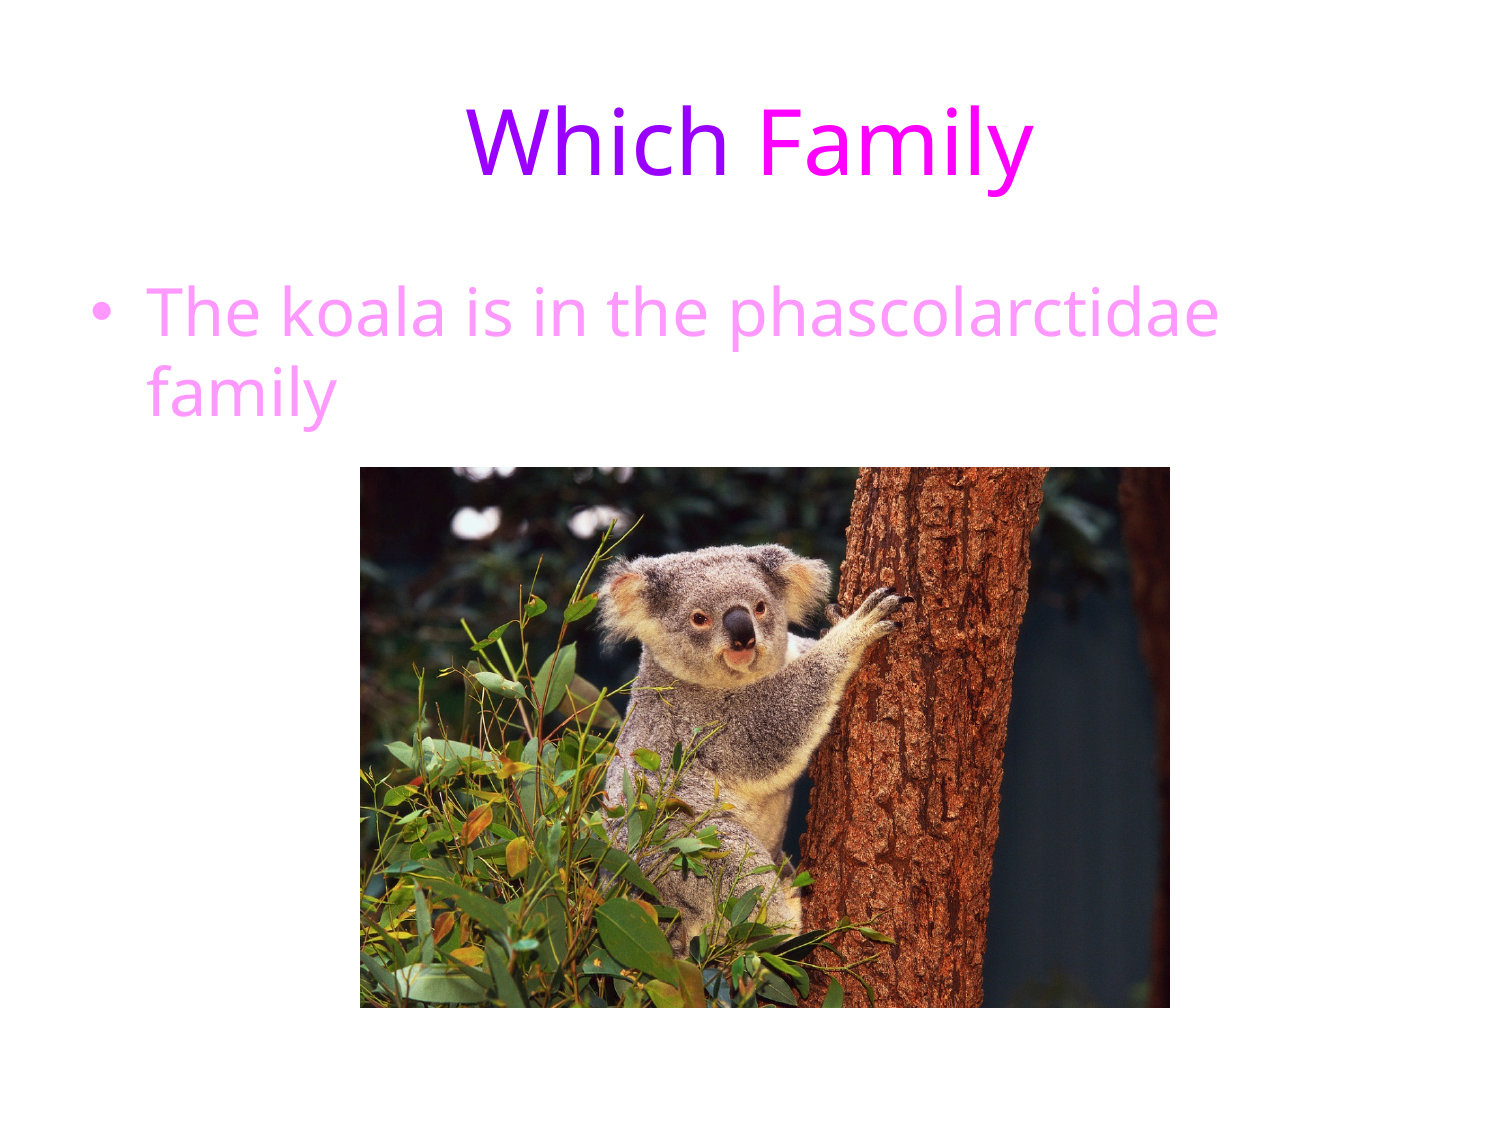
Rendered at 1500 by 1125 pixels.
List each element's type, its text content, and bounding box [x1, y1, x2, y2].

list The koala is in the phascolarctidae family [75, 262, 1425, 1005]
title Which Family [75, 45, 1425, 233]
picture [359, 467, 1170, 1008]
